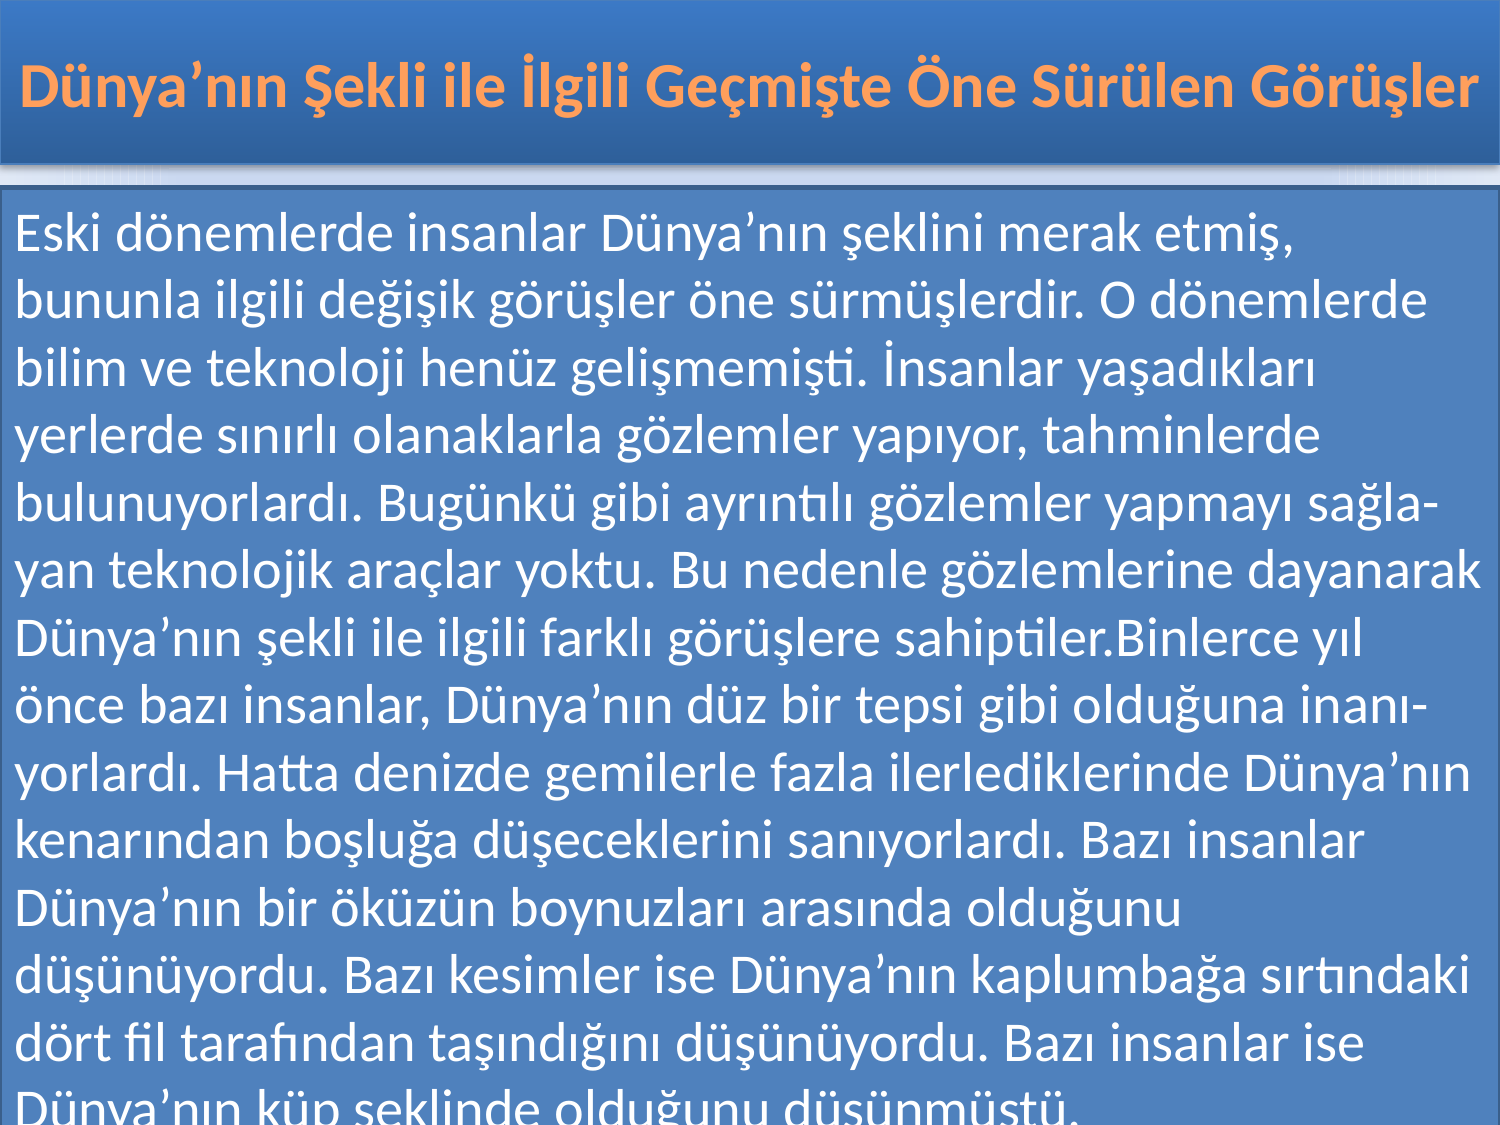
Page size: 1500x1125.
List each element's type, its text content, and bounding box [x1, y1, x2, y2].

text_box Eski dönemlerde insanlar Dünya’nın şeklini merak etmiş, bununla ilgili değişik görüşler öne sürmüşlerdir. O dönemlerde bilim ve teknoloji henüz gelişmemişti. İnsanlar yaşadıkları yerlerde sınırlı olanaklarla gözlemler yapıyor, tahminlerde bulunuyorlardı. Bugünkü gibi ayrıntılı gözlemler yapmayı sağla-yan teknolojik araçlar yoktu. Bu nedenle gözlemlerine dayanarak Dünya’nın şekli ile ilgili farklı görüşlere sahiptiler. Binlerce yıl önce bazı insanlar, Dünya’nın düz bir tepsi gibi olduğuna inanı-yorlardı. Hatta denizde gemilerle fazla ilerlediklerinde Dünya’nın kenarından boşluğa düşeceklerini sanıyorlardı. Bazı insanlar Dünya’nın bir öküzün boynuzları arasında olduğunu düşünüyordu. Bazı kesimler ise Dünya’nın kaplumbağa sırtındaki dört fil tarafından taşındığını düşünüyordu. Bazı insanlar ise Dünya’nın küp şeklinde olduğunu düşünmüştü. [0, 185, 1500, 1125]
title Dünya’nın Şekli ile İlgili Geçmişte Öne Sürülen Görüşler [0, 0, 1500, 165]
picture [0, 187, 1383, 1097]
